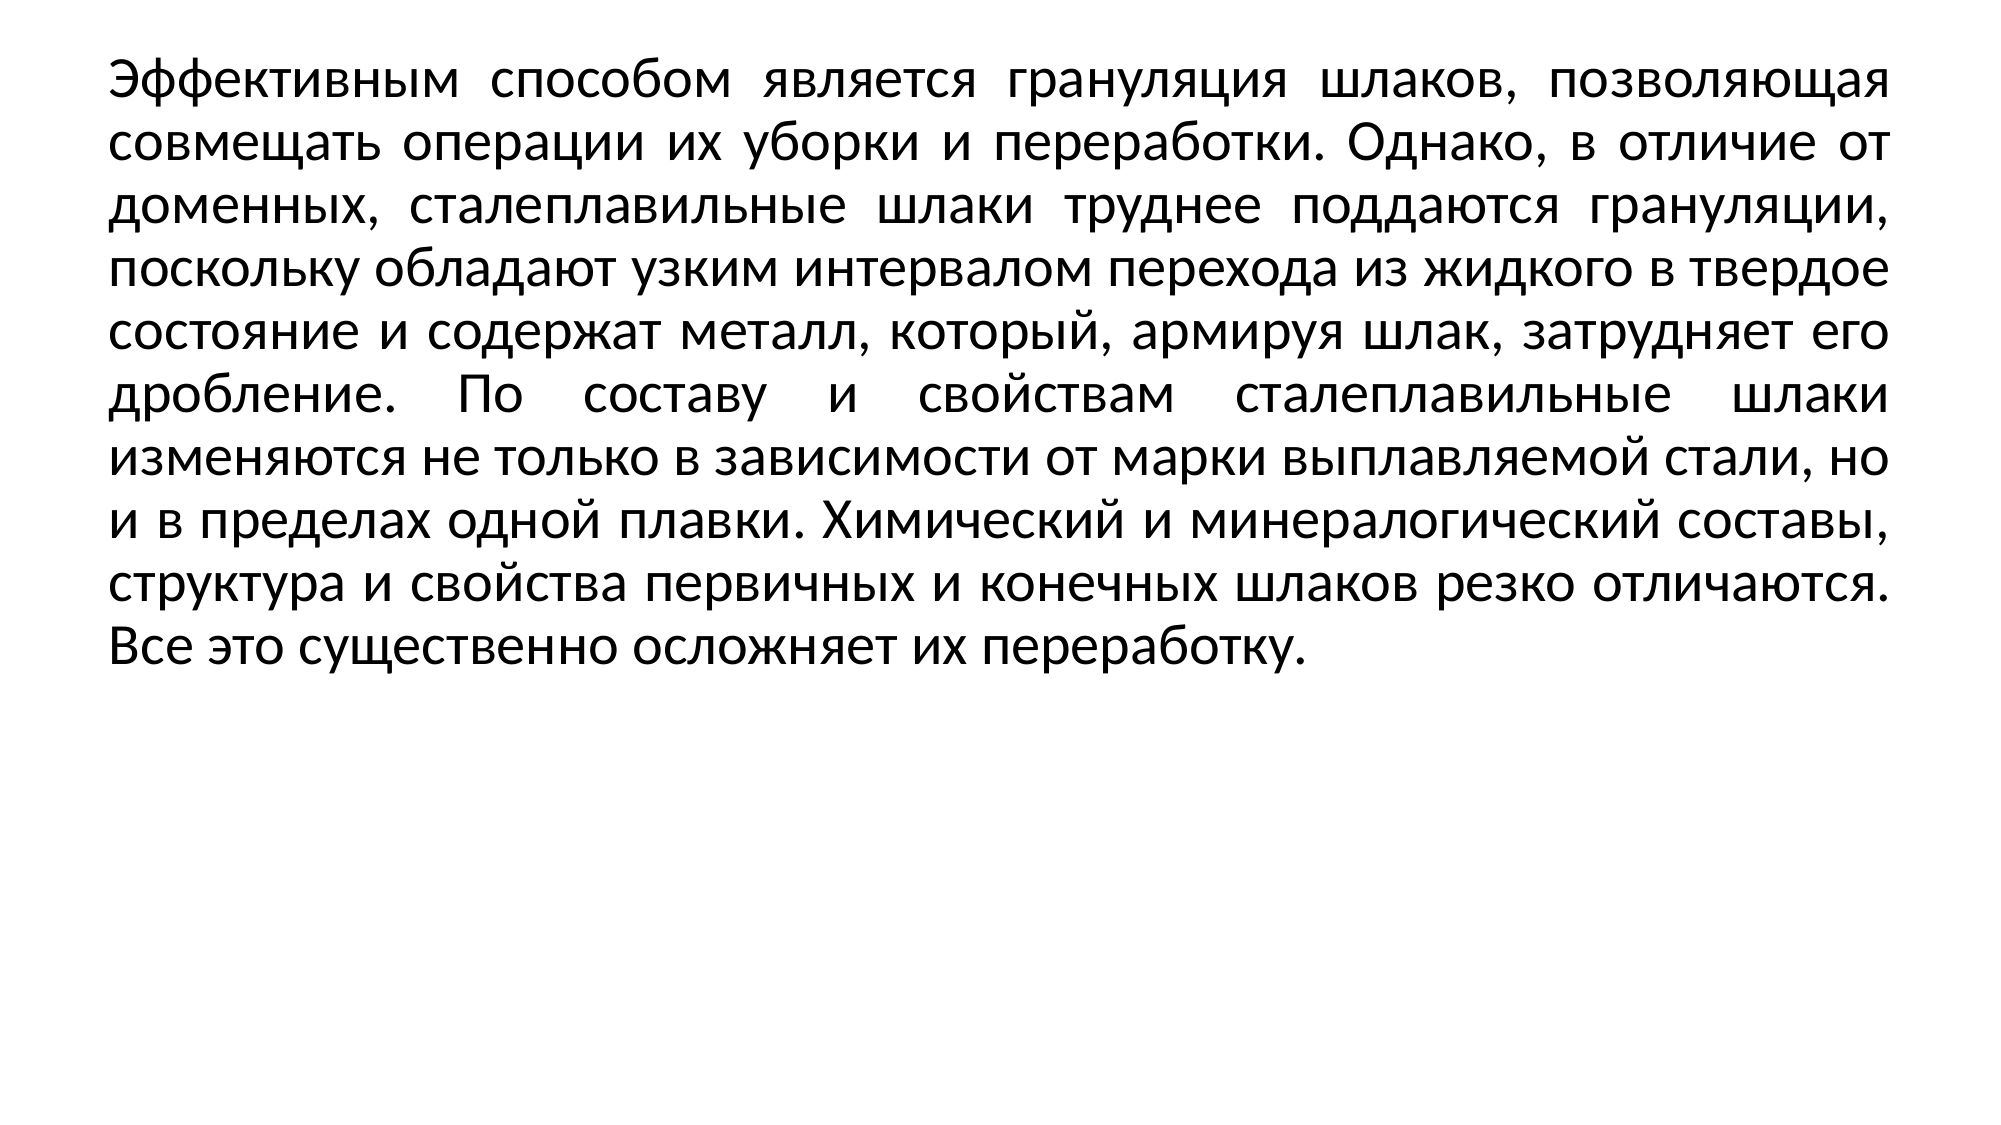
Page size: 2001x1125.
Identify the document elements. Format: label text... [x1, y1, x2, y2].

list Эффективным способом является грануляция шлаков, по­зволяющая совмещать операции их уборки и переработки. Од­нако, в отличие от доменных, сталеплавильные шлаки труднее поддаются грануляции, поскольку обладают узким интервалом перехода из жидкого в твердое состояние и содержат металл, который, армируя шлак, затрудняет его дробление. По составу и свойствам сталеплавильные шлаки изменяются не только в зависимости от марки выплавляемой стали, но и в пределах одной плавки. Химический и минералогический составы, струк­тура и свойства первичных и конечных шлаков резко отличают­ся. Все это существенно осложняет их переработку. [94, 39, 1907, 1101]
